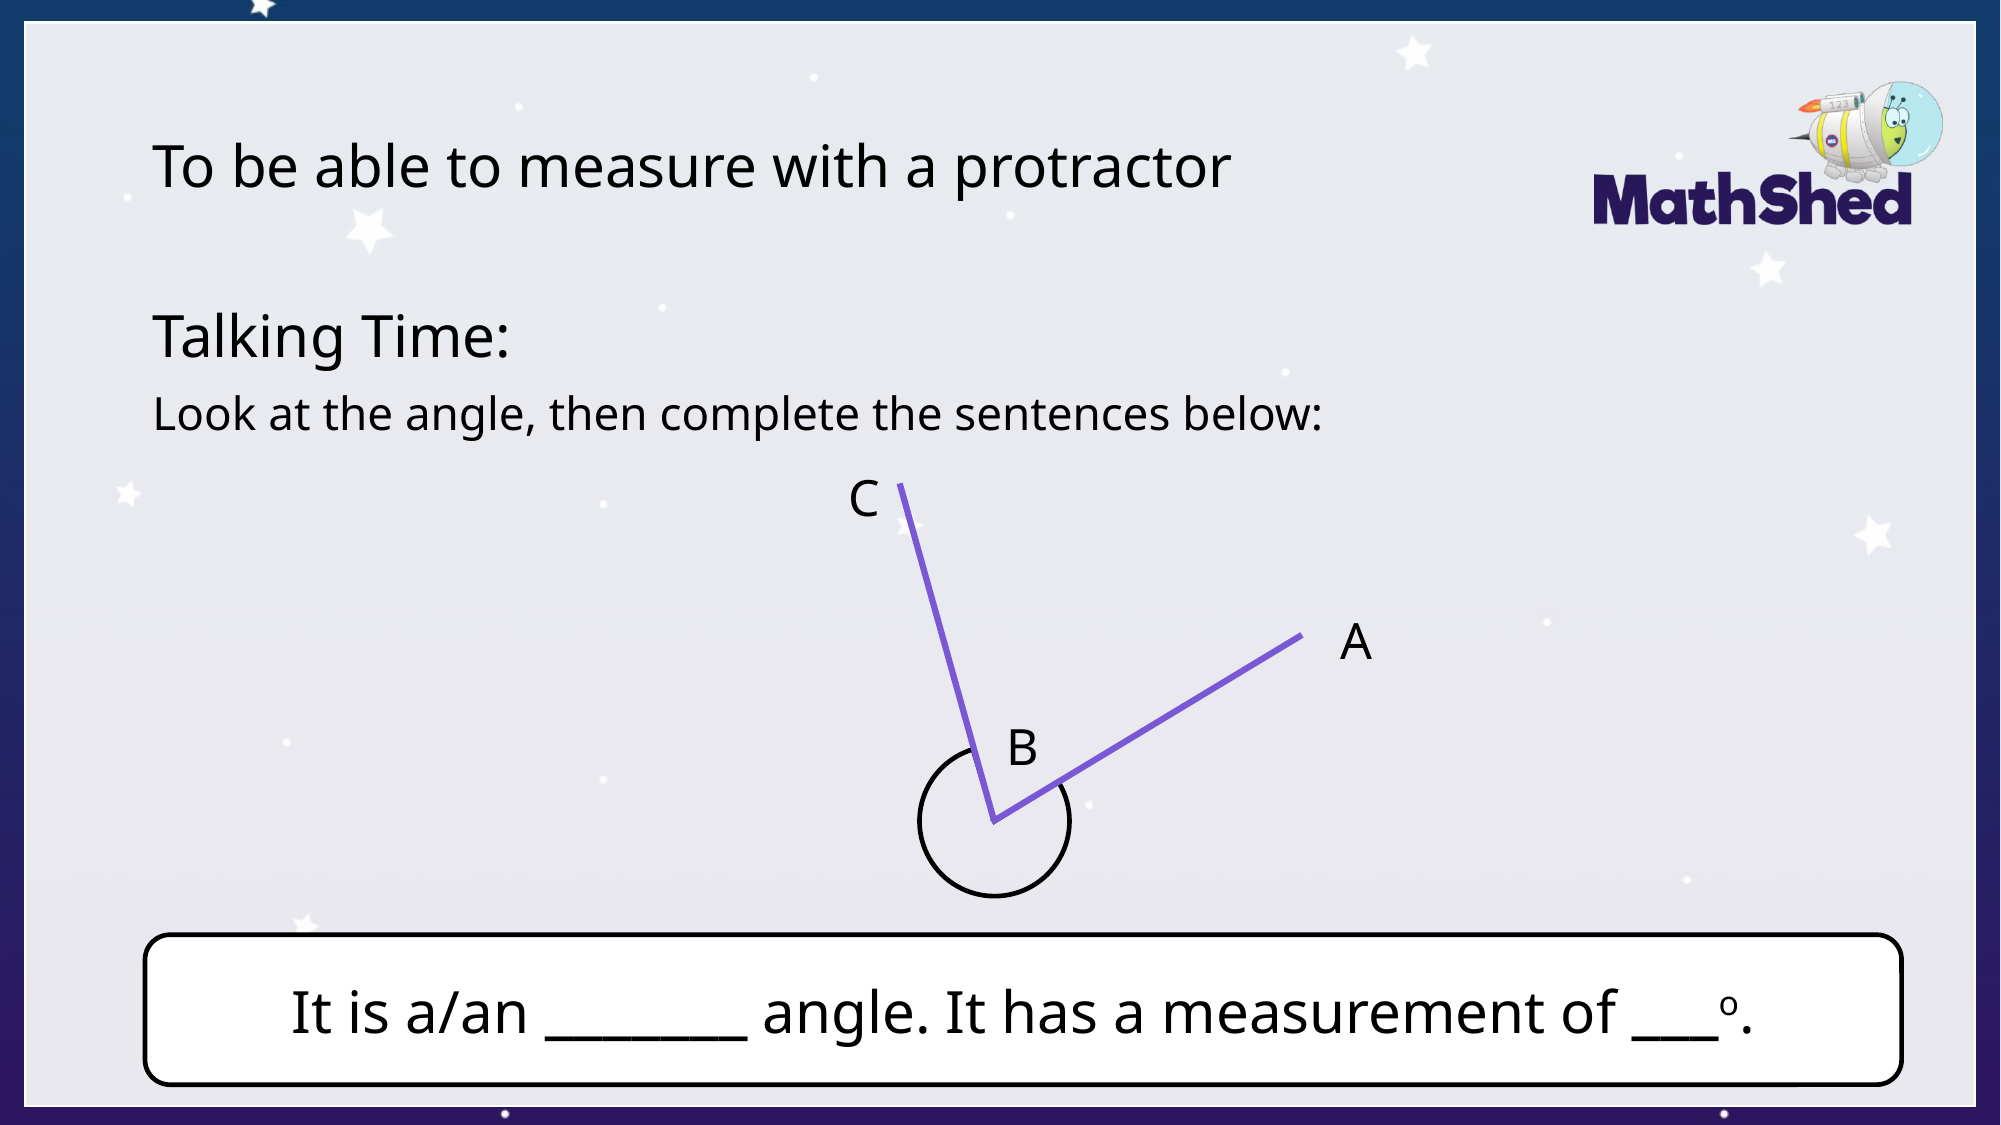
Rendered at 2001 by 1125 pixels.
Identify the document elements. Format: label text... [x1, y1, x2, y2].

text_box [991, 634, 1302, 823]
text_box C [833, 459, 895, 534]
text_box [899, 483, 994, 821]
text_box [918, 821, 1071, 898]
title To be able to measure with a protractor [137, 59, 1578, 278]
text_box A [1326, 601, 1388, 677]
list Talking Time: Look at the angle, then complete the sentences below: [137, 299, 1863, 1014]
picture [0, 0, 2001, 1125]
text_box It is a/an _______ angle. It has a measurement of ___o. [143, 933, 1903, 1086]
